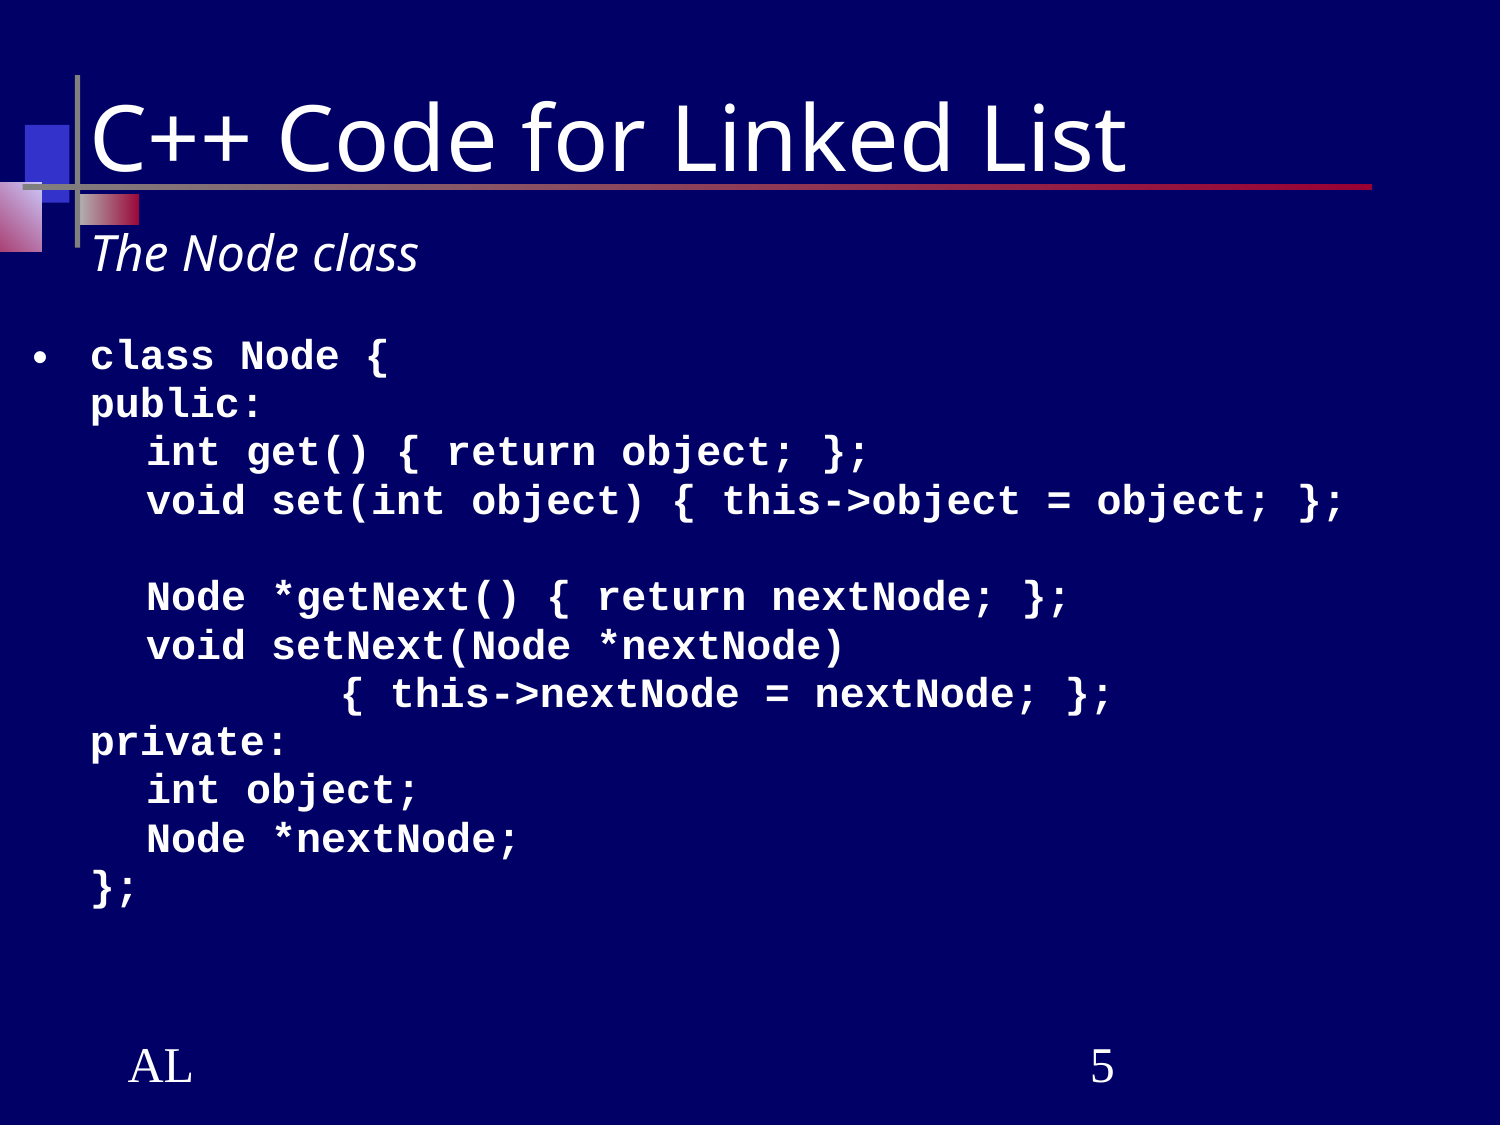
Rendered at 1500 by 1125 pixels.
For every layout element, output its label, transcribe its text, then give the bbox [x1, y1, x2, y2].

list The Node class class Node { public: int get() { return object; }; void set(int object) { this->object = object; }; Node *getNext() { return nextNode; }; void setNext(Node *nextNode) { this->nextNode = nextNode; }; private: int object; Node *nextNode; }; [74, 225, 1425, 975]
slide_number AL [112, 1025, 425, 1100]
title C++ Code for Linked List [74, 59, 1425, 210]
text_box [12, 324, 1388, 388]
slide_number ‹#› [1074, 1025, 1388, 1100]
